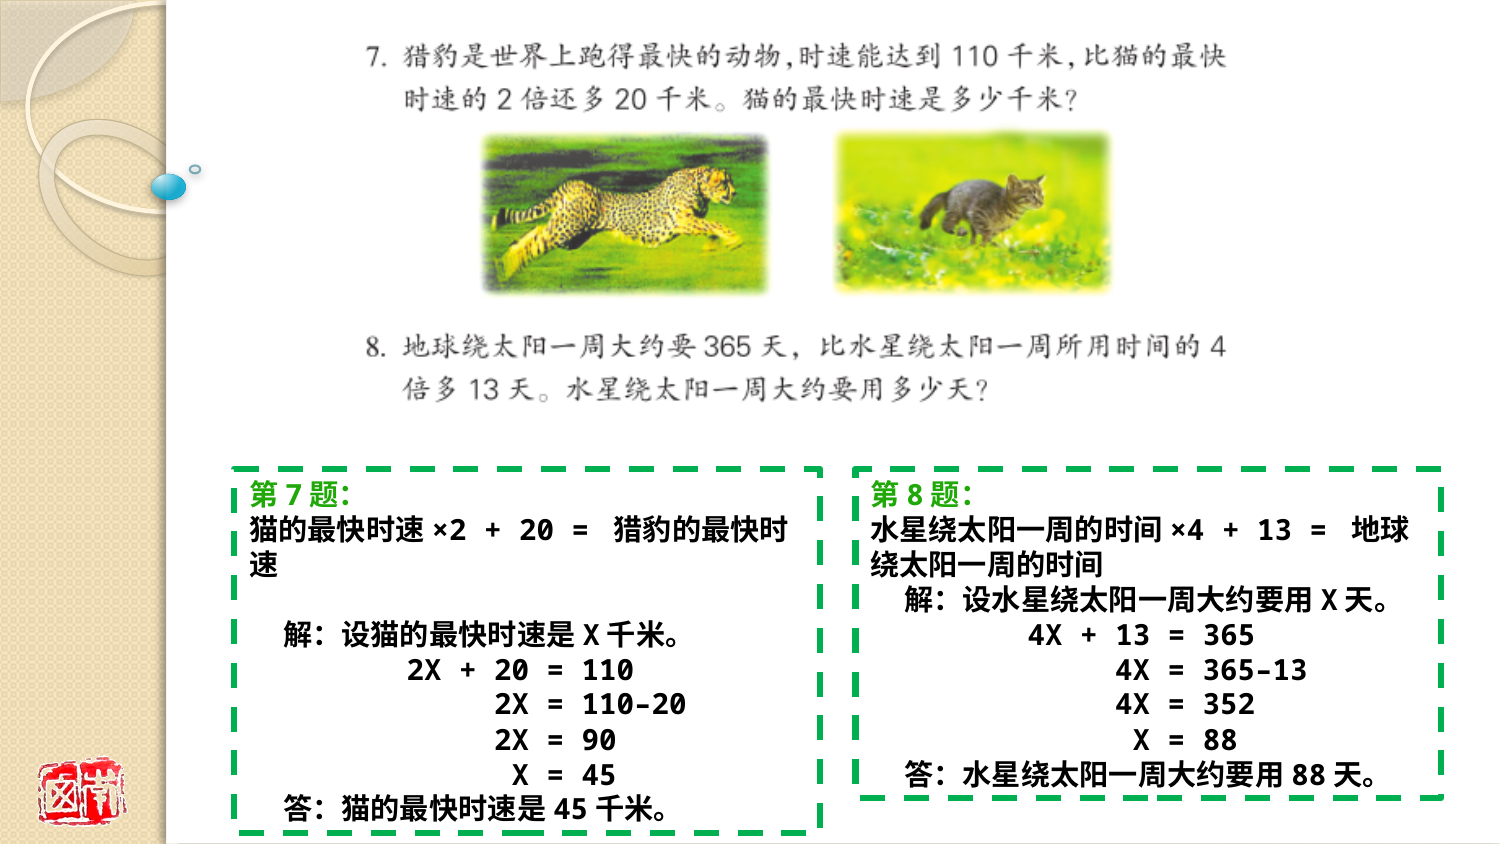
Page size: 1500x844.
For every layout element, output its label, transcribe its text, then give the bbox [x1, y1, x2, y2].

picture [34, 755, 130, 827]
picture [351, 34, 1257, 422]
text_box 第8题： 水星绕太阳一周的时间×4 + 13 = 地球绕太阳一周的时间 解：设水星绕太阳一周大约要用X天。 4X + 13 = 365 4X = 365–13 4X = 352 X = 88 答：水星绕太阳一周大约要用88天。 [855, 468, 1442, 799]
text_box 第7题： 猫的最快时速×2 + 20 = 猎豹的最快时速 解：设猫的最快时速是X千米。 2X + 20 = 110 2X = 110–20 2X = 90 X = 45 答：猫的最快时速是45千米。 [234, 468, 821, 834]
